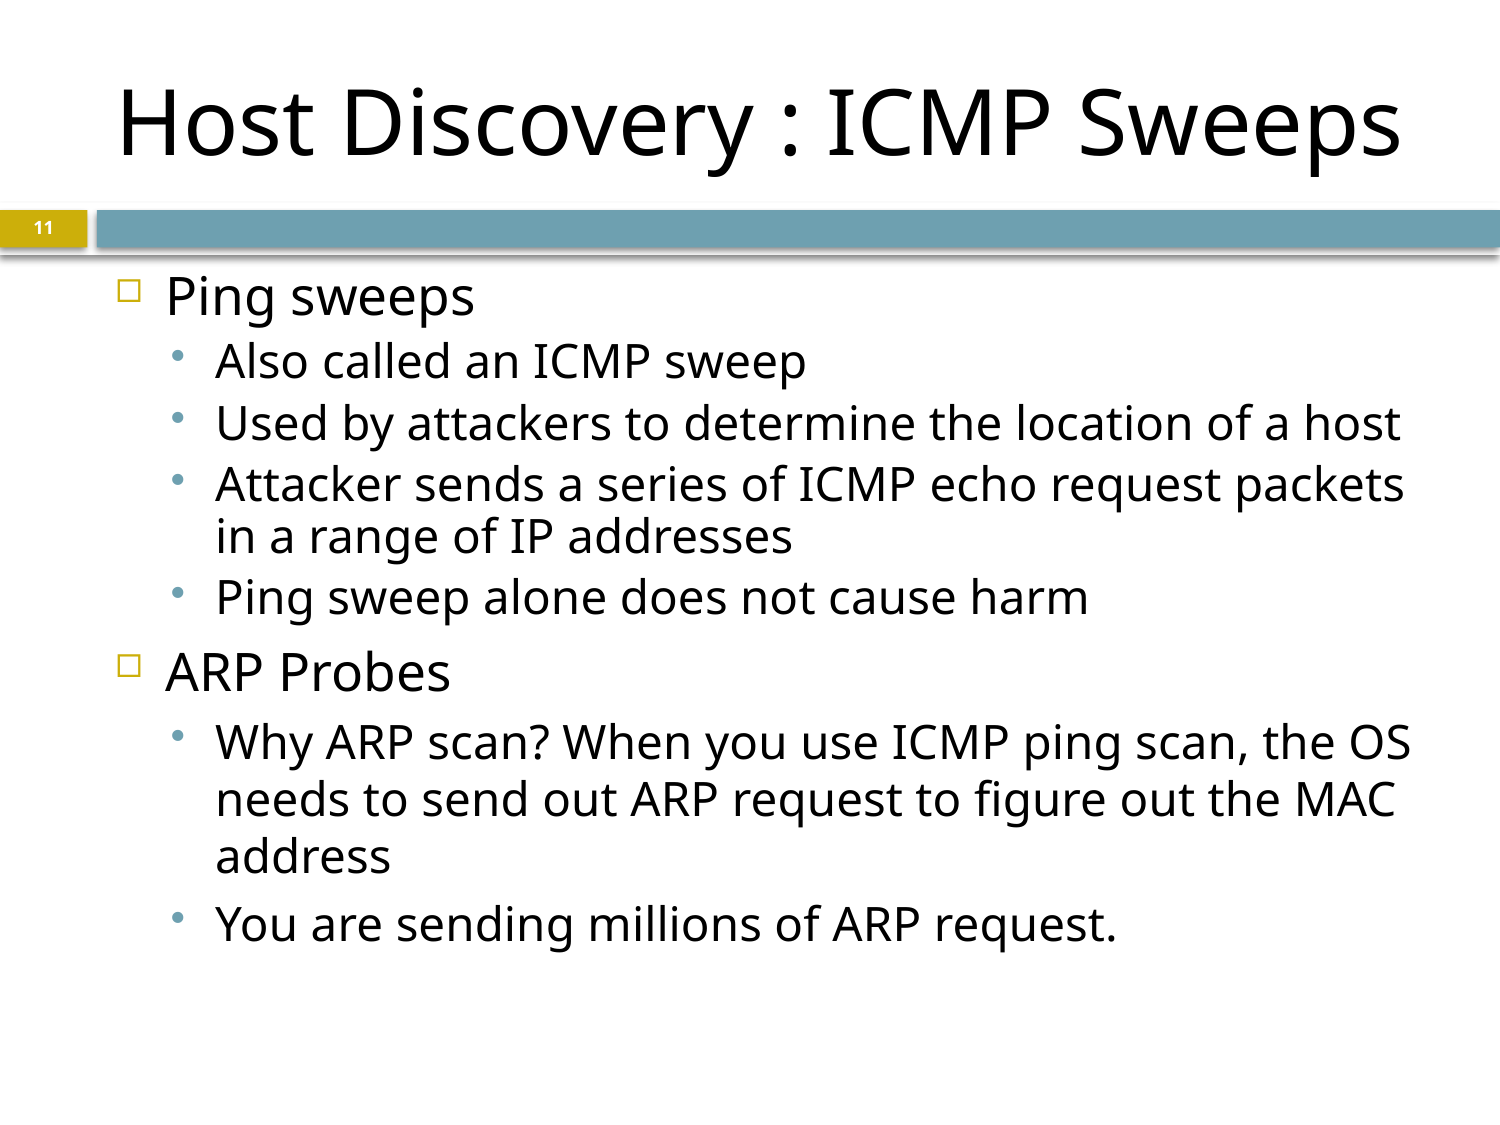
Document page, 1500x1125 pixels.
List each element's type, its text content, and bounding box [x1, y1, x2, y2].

title Host Discovery : ICMP Sweeps [100, 37, 1438, 200]
list Ping sweeps Also called an ICMP sweep Used by attackers to determine the location of a host Attacker sends a series of ICMP echo request packets in a range of IP addresses Ping sweep alone does not cause harm ARP Probes Why ARP scan? When you use ICMP ping scan, the OS needs to send out ARP request to figure out the MAC address You are sending millions of ARP request. [100, 262, 1438, 1005]
slide_number 11 [0, 208, 88, 249]
